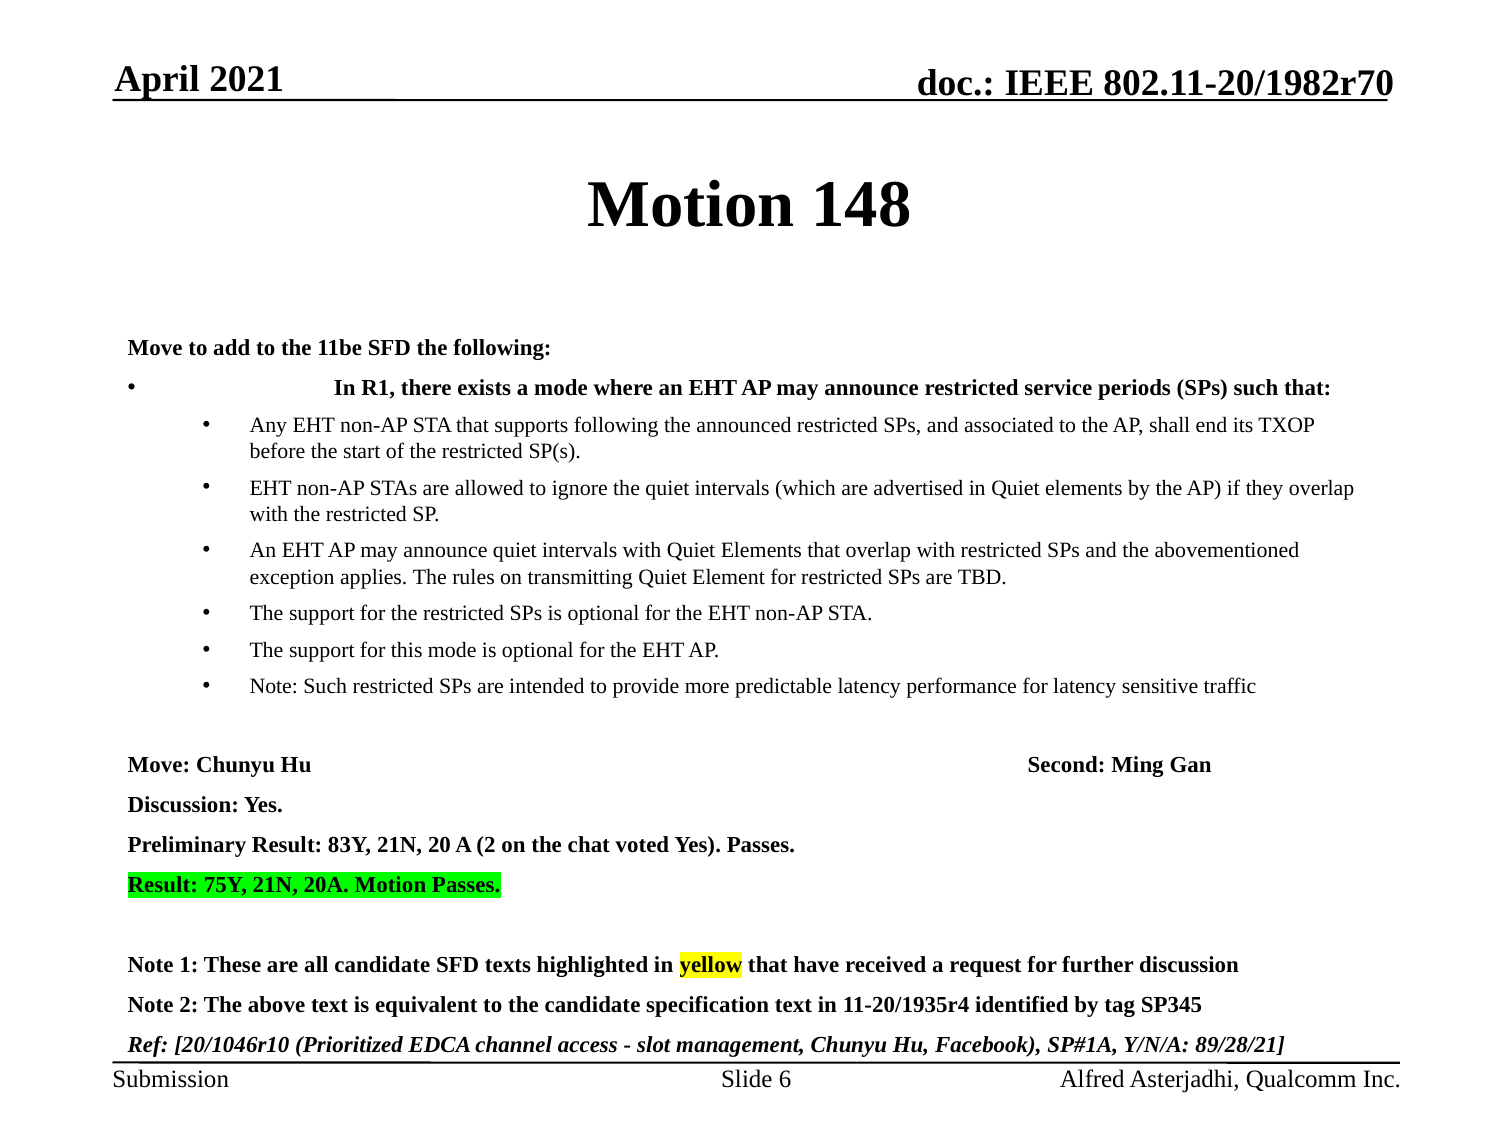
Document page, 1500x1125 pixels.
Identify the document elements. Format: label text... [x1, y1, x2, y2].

title Motion 148 [112, 112, 1388, 288]
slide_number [114, 54, 423, 100]
slide_number Slide 6 [712, 1061, 800, 1123]
footer Alfred Asterjadhi, Qualcomm Inc. [878, 1061, 1402, 1093]
list Move to add to the 11be SFD the following: In R1, there exists a mode where an EHT AP may announce restricted service periods (SPs) such that: Any EHT non-AP STA that supports following the announced restricted SPs, and associated to the AP, shall end its TXOP before the start of the restricted SP(s). EHT non-AP STAs are allowed to ignore the quiet intervals (which are advertised in Quiet elements by the AP) if they overlap with the restricted SP. An EHT AP may announce quiet intervals with Quiet Elements that overlap with restricted SPs and the abovementioned exception applies. The rules on transmitting Quiet Element for restricted SPs are TBD. The support for the restricted SPs is optional for the EHT non-AP STA. The support for this mode is optional for the EHT AP. Note: Such restricted SPs are intended to provide more predictable latency performance for latency sensitive traffic Move: Chunyu Hu Second: Ming Gan Discussion: Yes. Preliminary Result: 83Y, 21N, 20 A (2 on the chat voted Yes). Passes. Result: 75Y, 21N, 20A. Motion Passes. Note 1: These are all candidate SFD texts highlighted in yellow that have received a request for further discussion Note 2: The above text is equivalent to the candidate specification text in 11-20/1935r4 identified by tag SP345 Ref: [20/1046r10 (Prioritized EDCA channel access - slot management, Chunyu Hu, Facebook), SP#1A, Y/N/A: 89/28/21] [112, 324, 1388, 1063]
